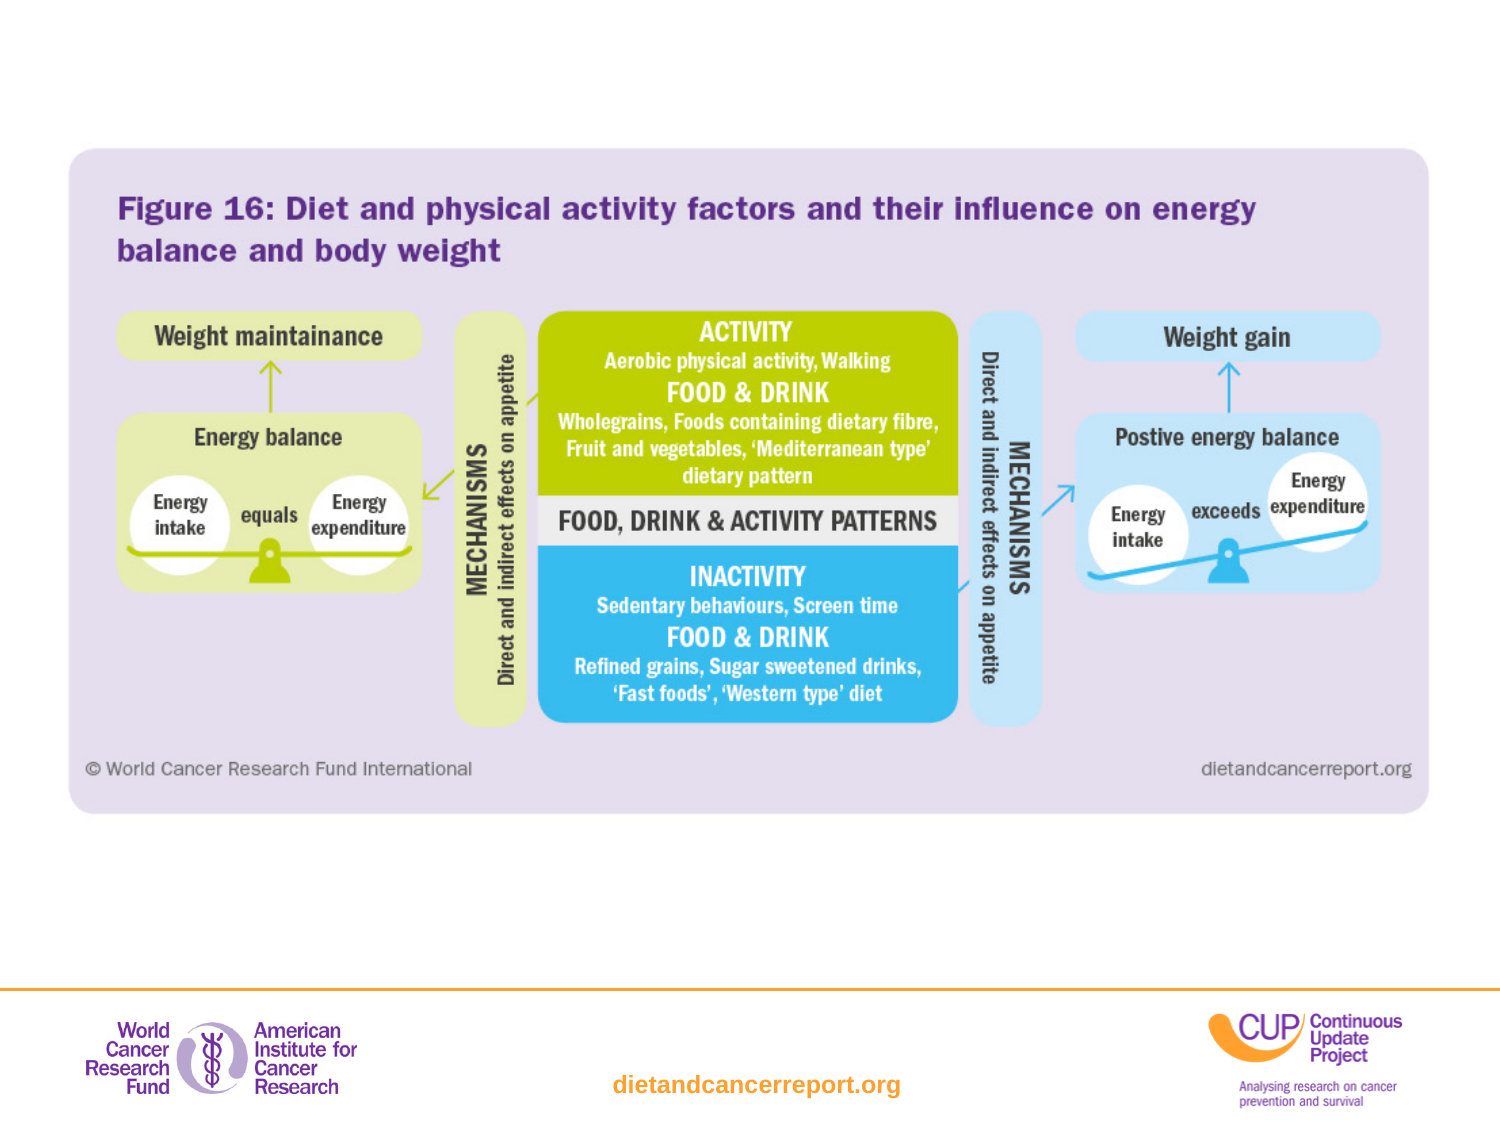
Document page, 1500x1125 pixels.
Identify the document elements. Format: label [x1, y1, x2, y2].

picture [86, 1022, 357, 1094]
picture [29, 108, 1470, 855]
picture [1207, 1013, 1403, 1109]
